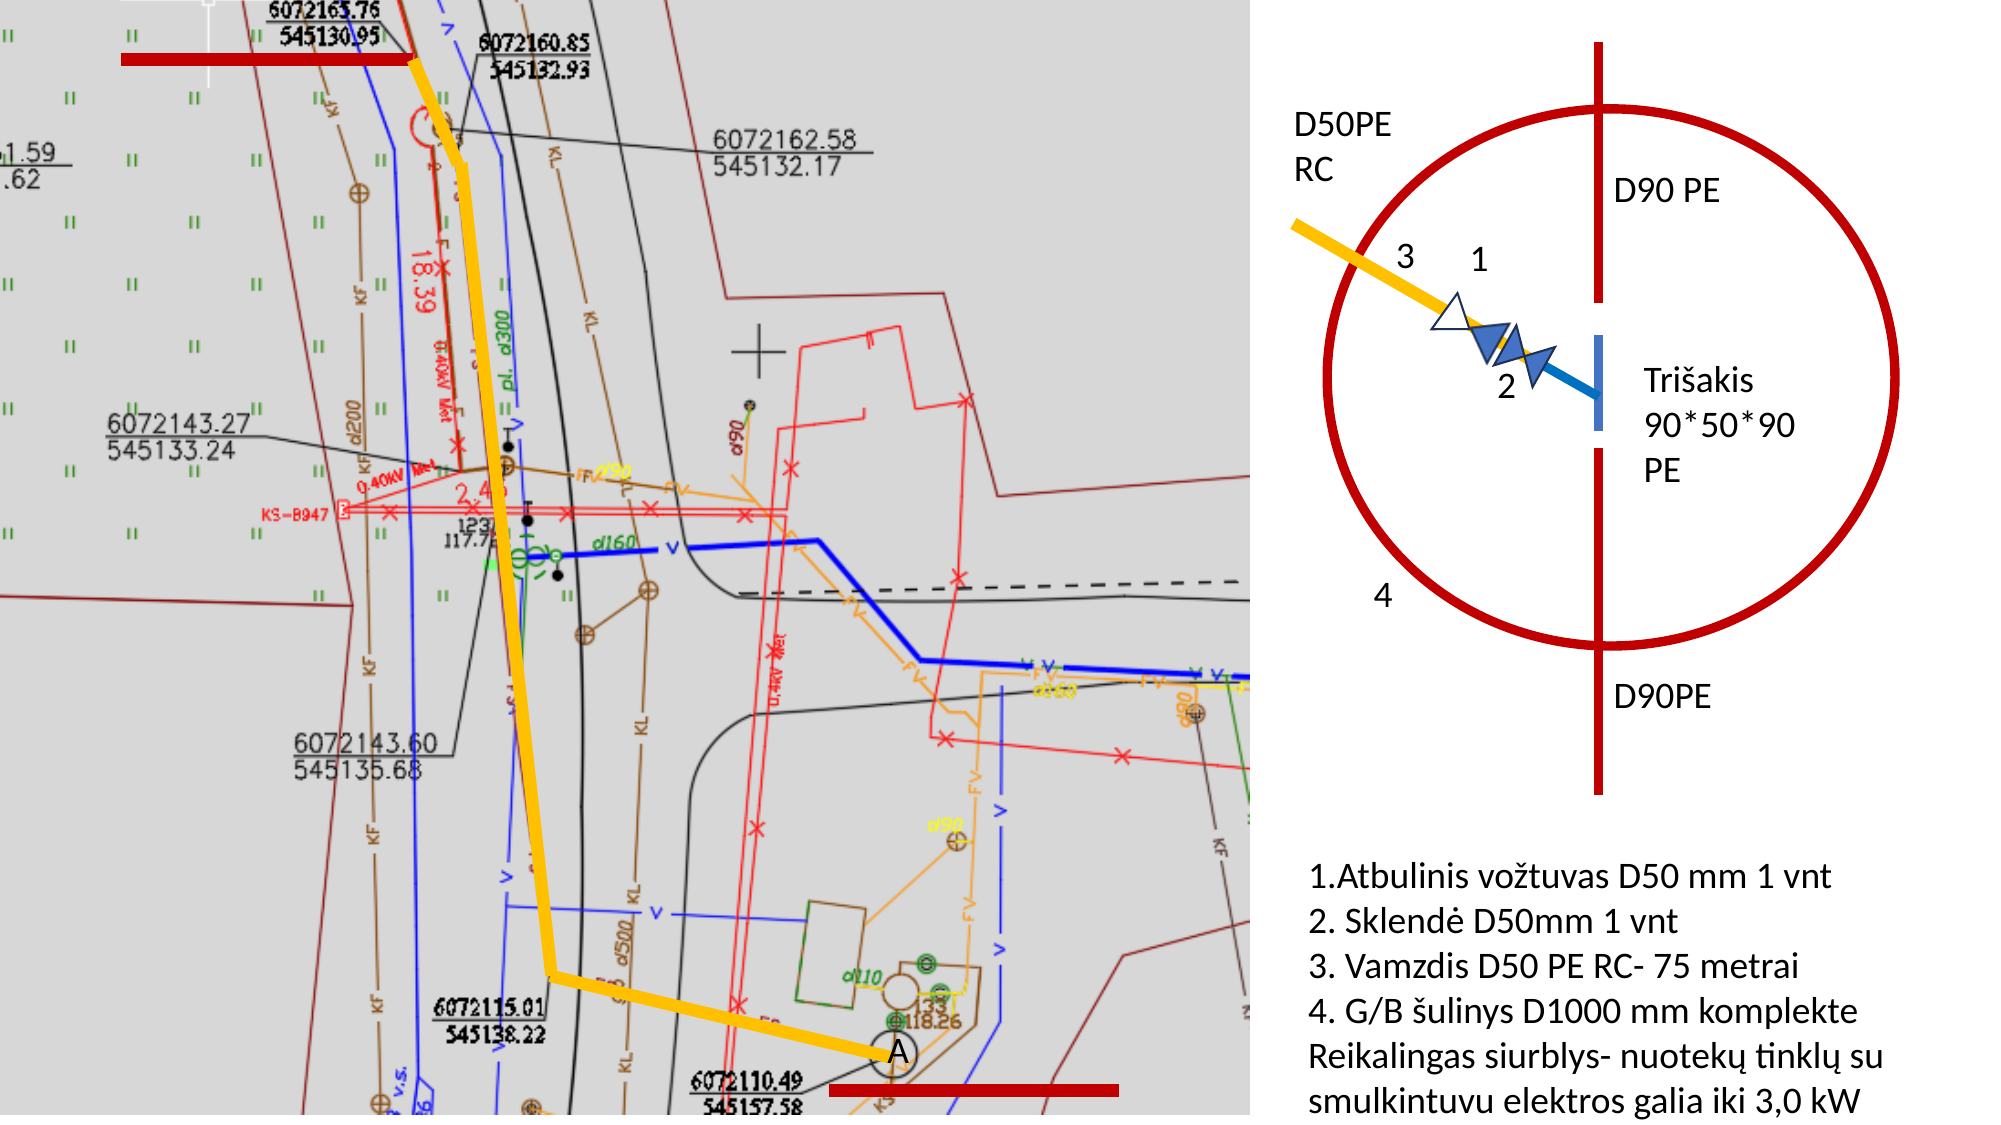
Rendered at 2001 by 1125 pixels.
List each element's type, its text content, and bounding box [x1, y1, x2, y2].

picture [1469, 322, 1512, 366]
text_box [1293, 223, 1534, 362]
text_box Trišakis 90*50*90 PE [1628, 347, 1826, 497]
text_box D90 PE [1599, 157, 1772, 218]
picture [0, 0, 1250, 1115]
text_box D90PE [1599, 663, 1809, 724]
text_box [549, 975, 894, 1059]
text_box D50PE RC [1279, 91, 1455, 196]
text_box [1531, 345, 1558, 390]
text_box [461, 162, 552, 976]
text_box [1326, 107, 1896, 648]
text_box 4 [1358, 562, 1437, 623]
text_box 1.Atbulinis vožtuvas D50 mm 1 vnt 2. Sklendė D50mm 1 vnt 3. Vamzdis D50 PE RC- 75 metrai 4. G/B šulinys D1000 mm komplekte Reikalingas siurblys- nuotekų tinklų su smulkintuvu elektros galia iki 3,0 kW [1293, 843, 1934, 1125]
text_box 2 [1482, 362, 1531, 414]
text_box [412, 59, 459, 165]
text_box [1541, 364, 1599, 397]
